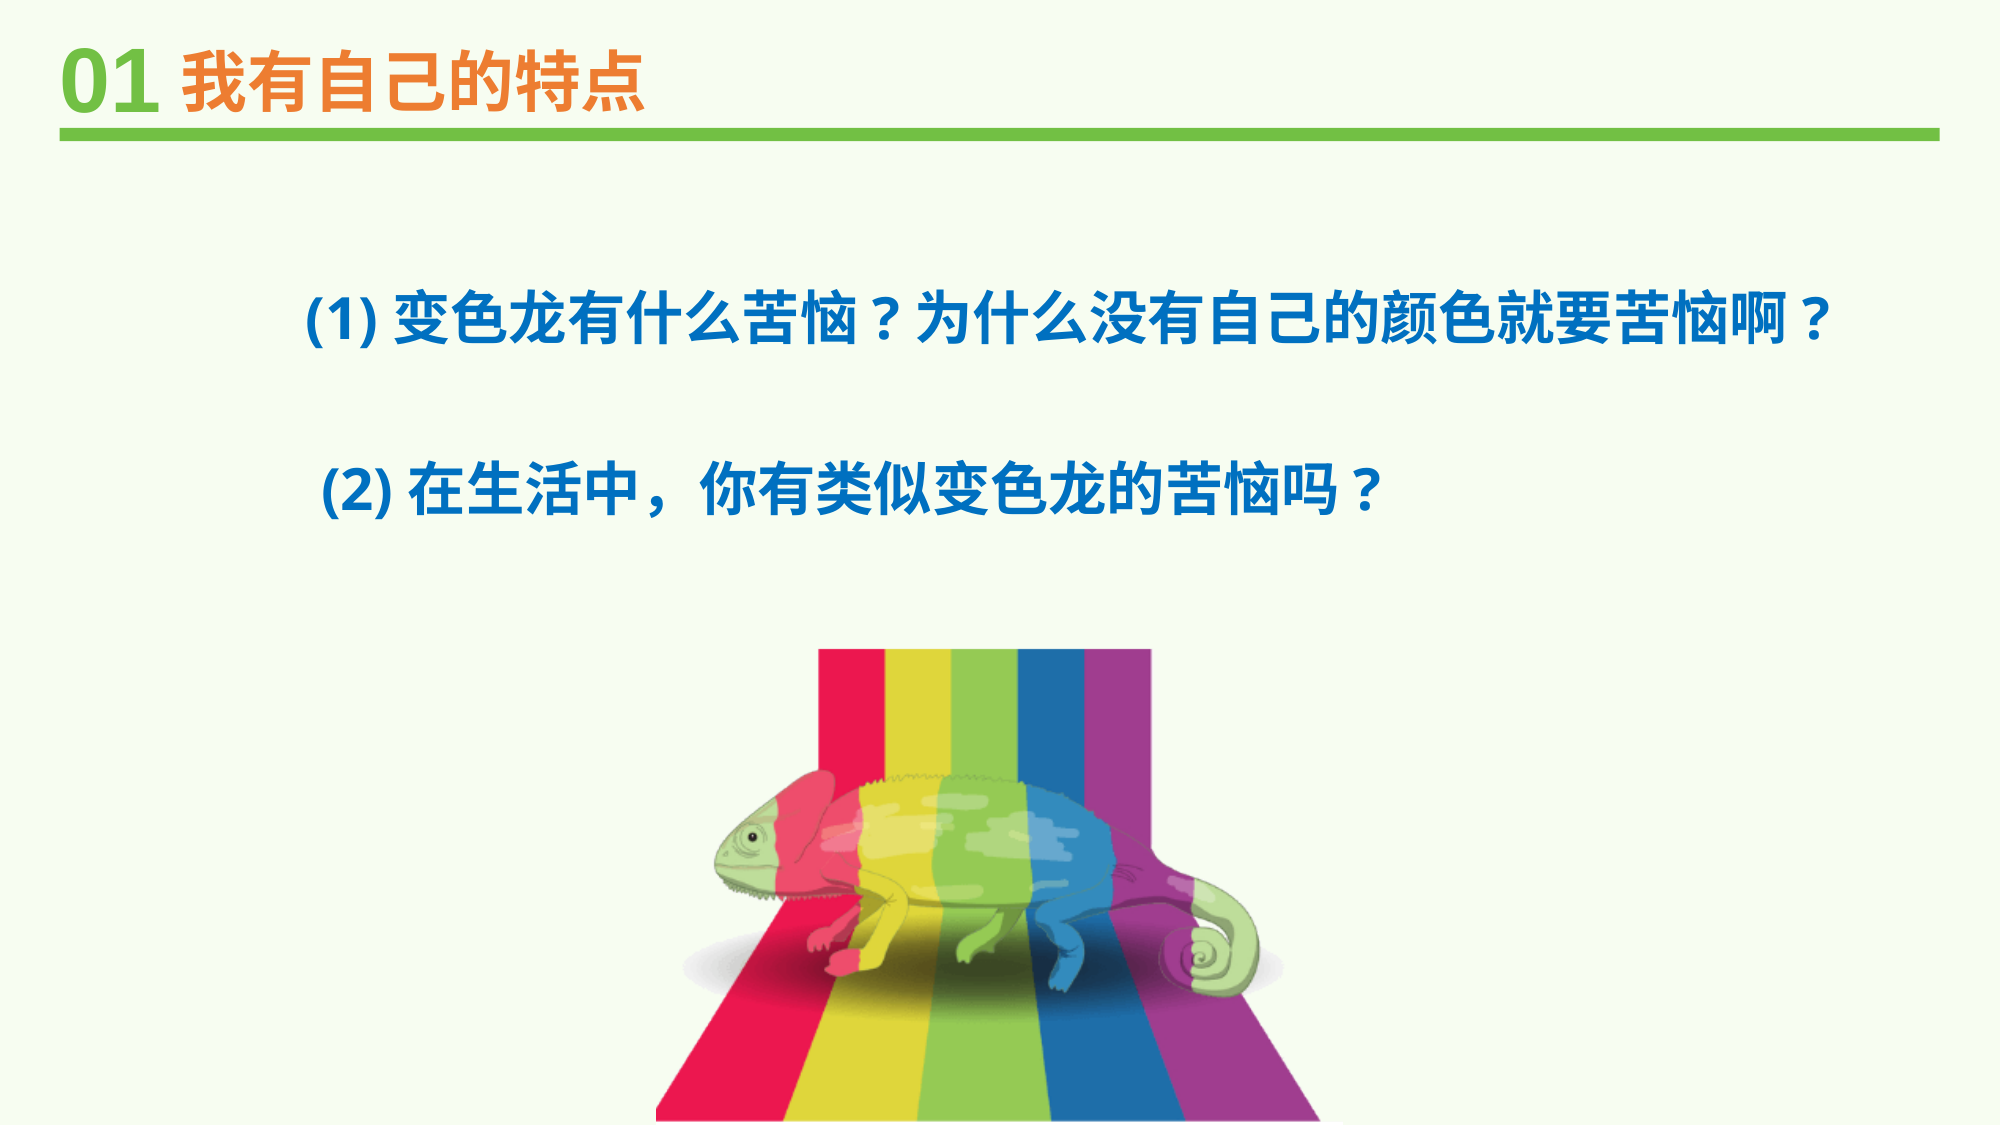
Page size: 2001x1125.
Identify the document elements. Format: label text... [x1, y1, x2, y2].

text_box (1)变色龙有什么苦恼?为什么没有自己的颜色就要苦恼啊? [291, 273, 1845, 359]
text_box 我有自己的特点 [165, 32, 741, 127]
picture [656, 616, 1344, 1125]
text_box (2)在生活中，你有类似变色龙的苦恼吗? [306, 444, 1421, 530]
text_box 01 [59, 24, 161, 127]
text_box [59, 127, 1941, 142]
